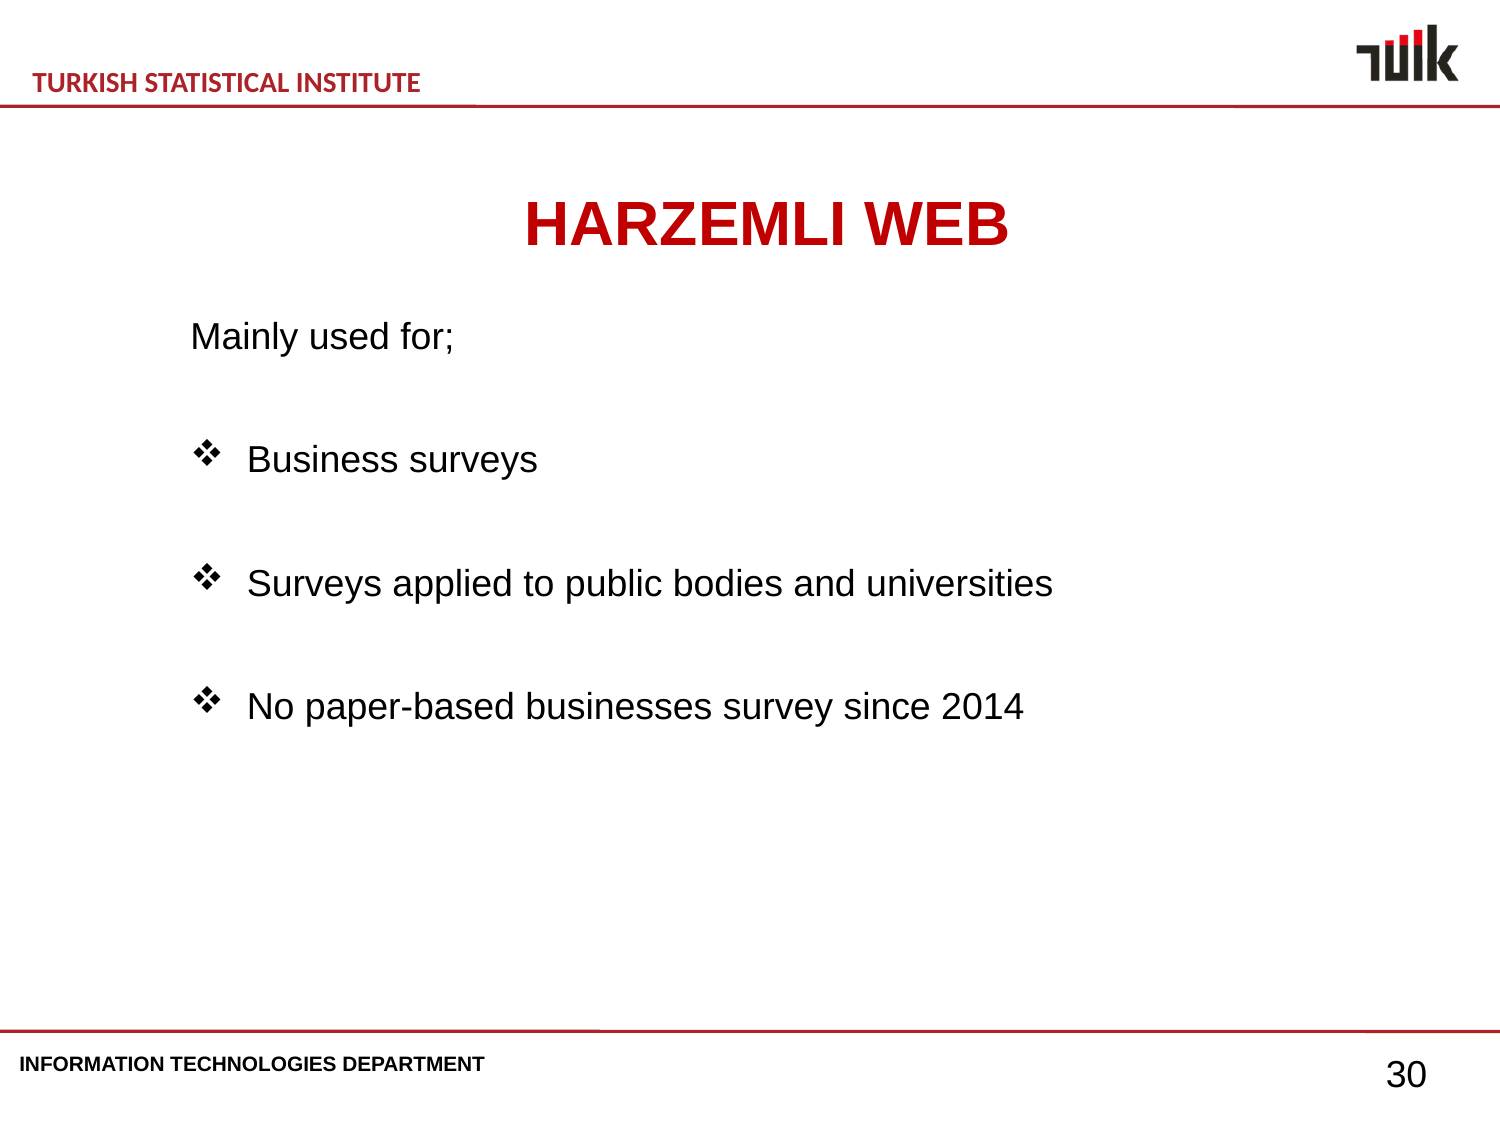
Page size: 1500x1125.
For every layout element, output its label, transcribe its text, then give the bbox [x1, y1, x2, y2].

picture [1352, 19, 1464, 85]
text_box HARZEMLI WEB [70, 175, 1465, 266]
text_box Mainly used for; Business surveys Surveys applied to public bodies and universities No paper-based businesses survey since 2014 [175, 304, 1363, 735]
